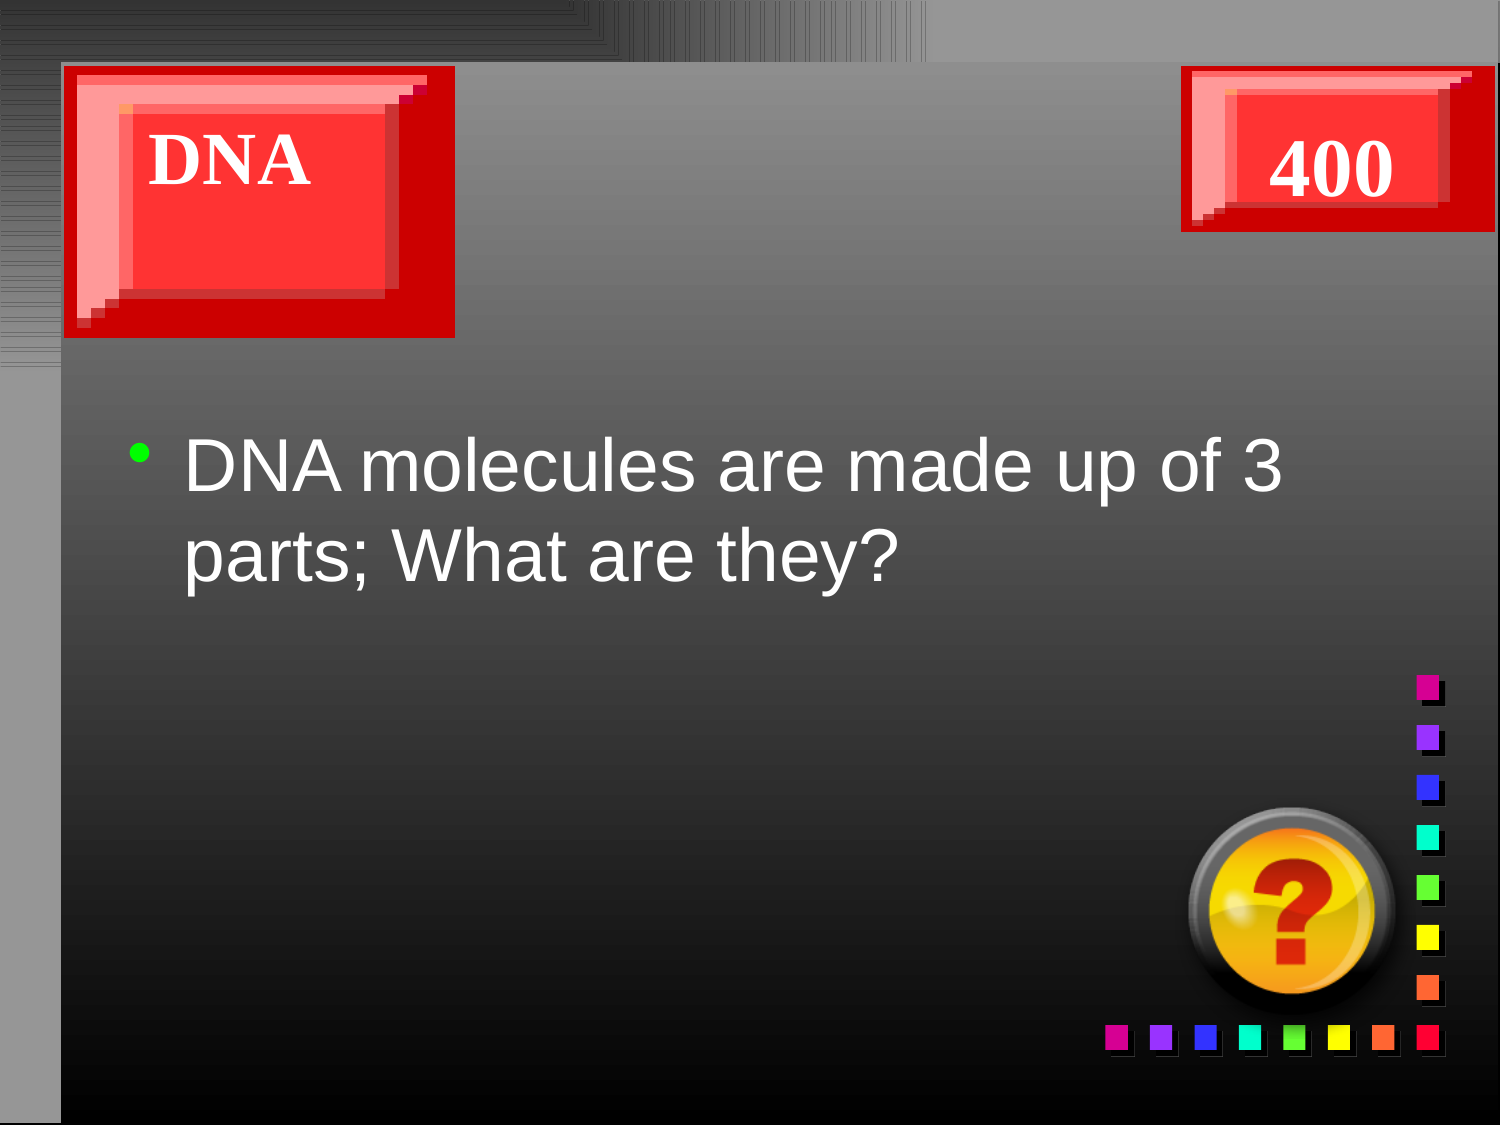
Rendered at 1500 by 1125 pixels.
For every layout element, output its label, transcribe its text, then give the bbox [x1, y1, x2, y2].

picture [1174, 798, 1416, 1039]
list DNA molecules are made up of 3 parts; What are they? [112, 408, 1388, 988]
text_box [1180, 66, 1495, 232]
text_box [64, 66, 479, 339]
